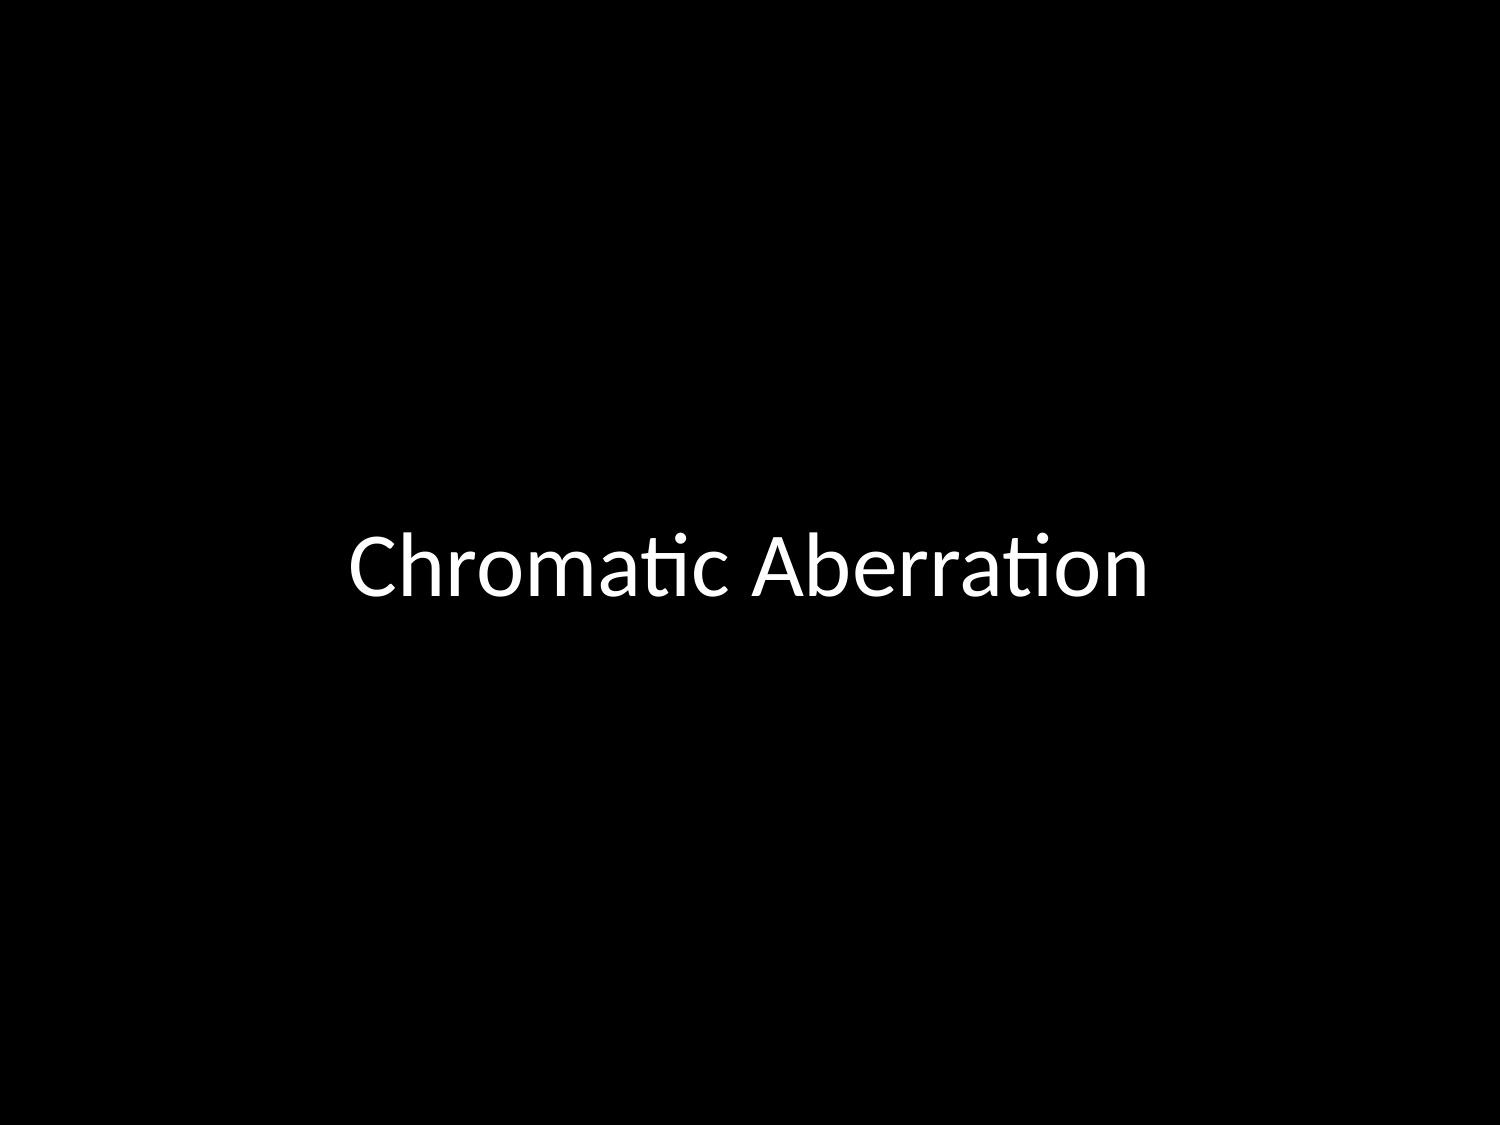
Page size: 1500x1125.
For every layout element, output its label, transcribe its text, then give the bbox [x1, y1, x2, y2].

title Chromatic Aberration [75, 466, 1425, 654]
